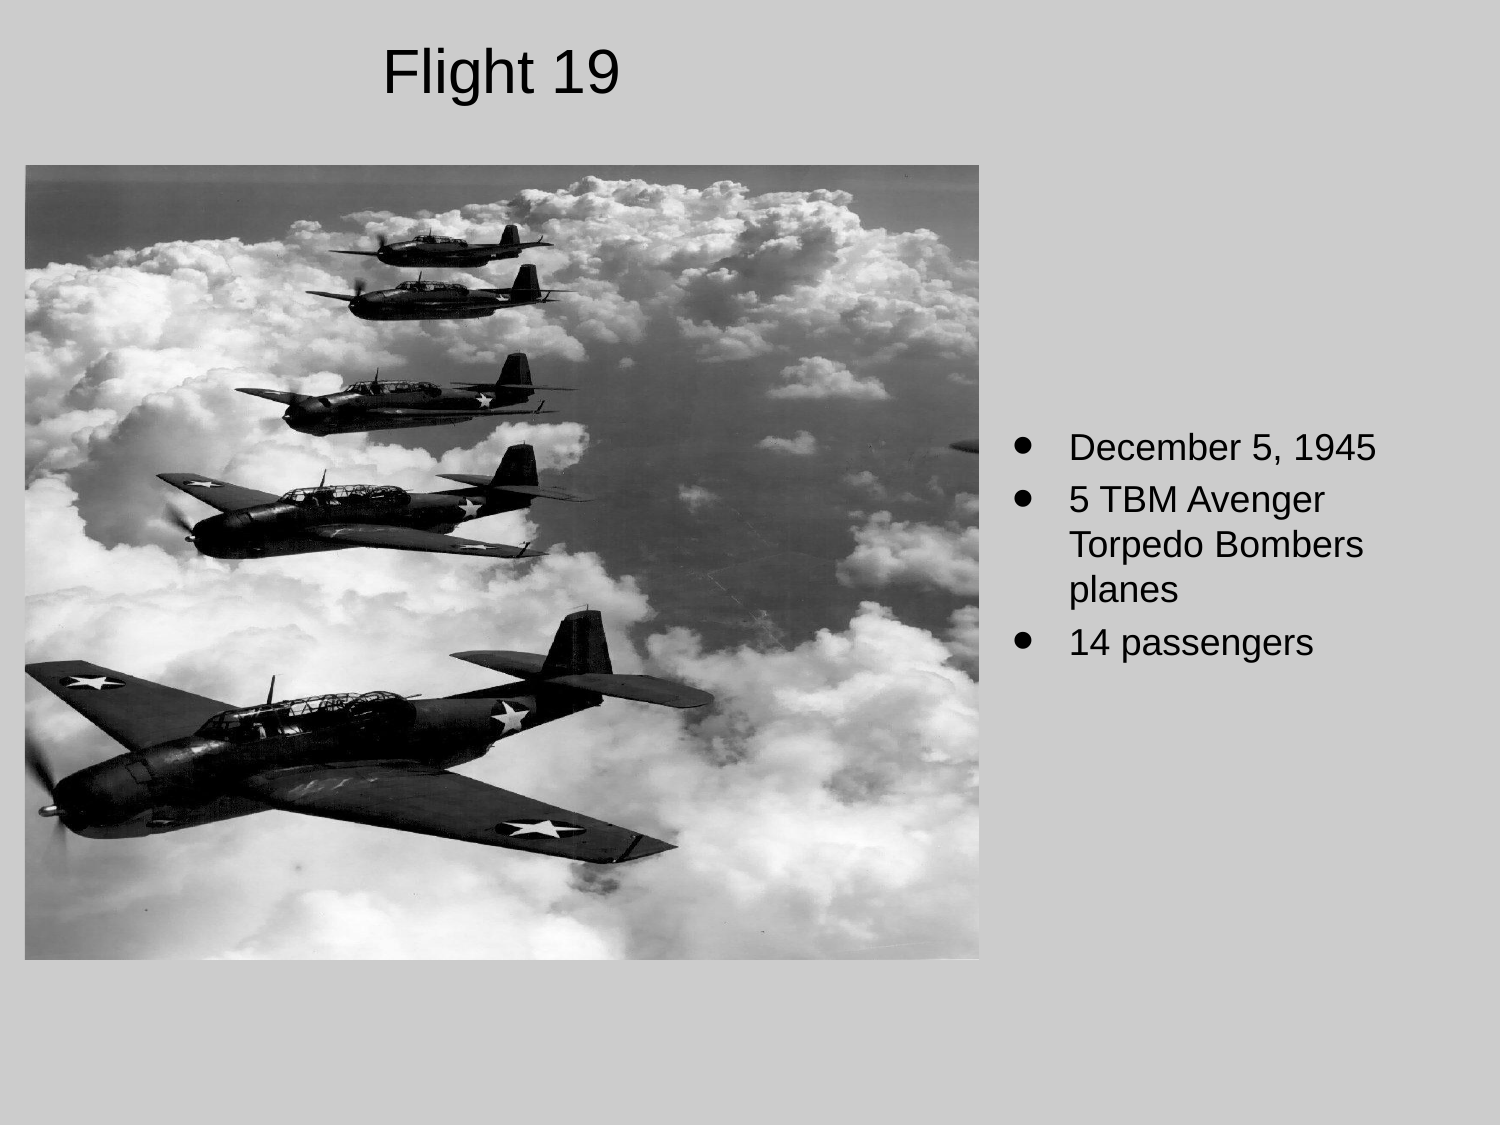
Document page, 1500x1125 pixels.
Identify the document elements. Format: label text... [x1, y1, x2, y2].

text_box Flight 19 [201, 16, 802, 122]
list December 5, 1945 5 TBM Avenger Torpedo Bombers planes 14 passengers [979, 407, 1477, 1076]
text_box [24, 165, 979, 960]
